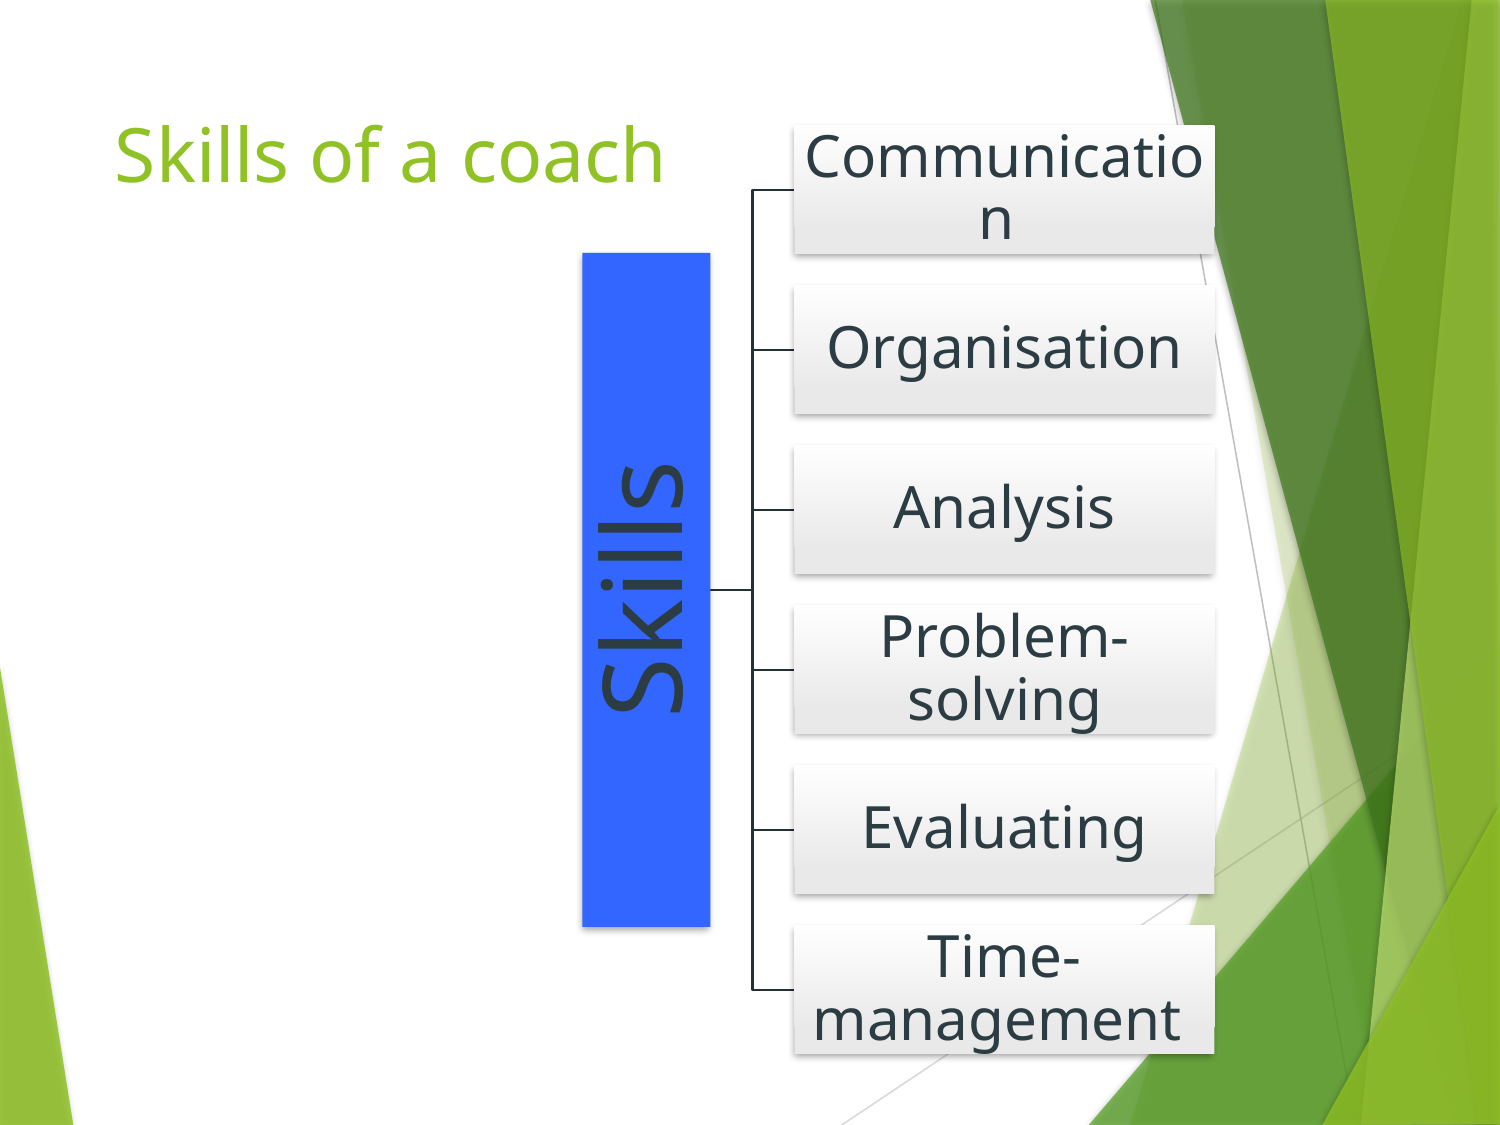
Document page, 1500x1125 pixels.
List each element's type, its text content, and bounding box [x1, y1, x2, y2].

title Skills of a coach [99, 99, 1142, 317]
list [312, 124, 1485, 1055]
